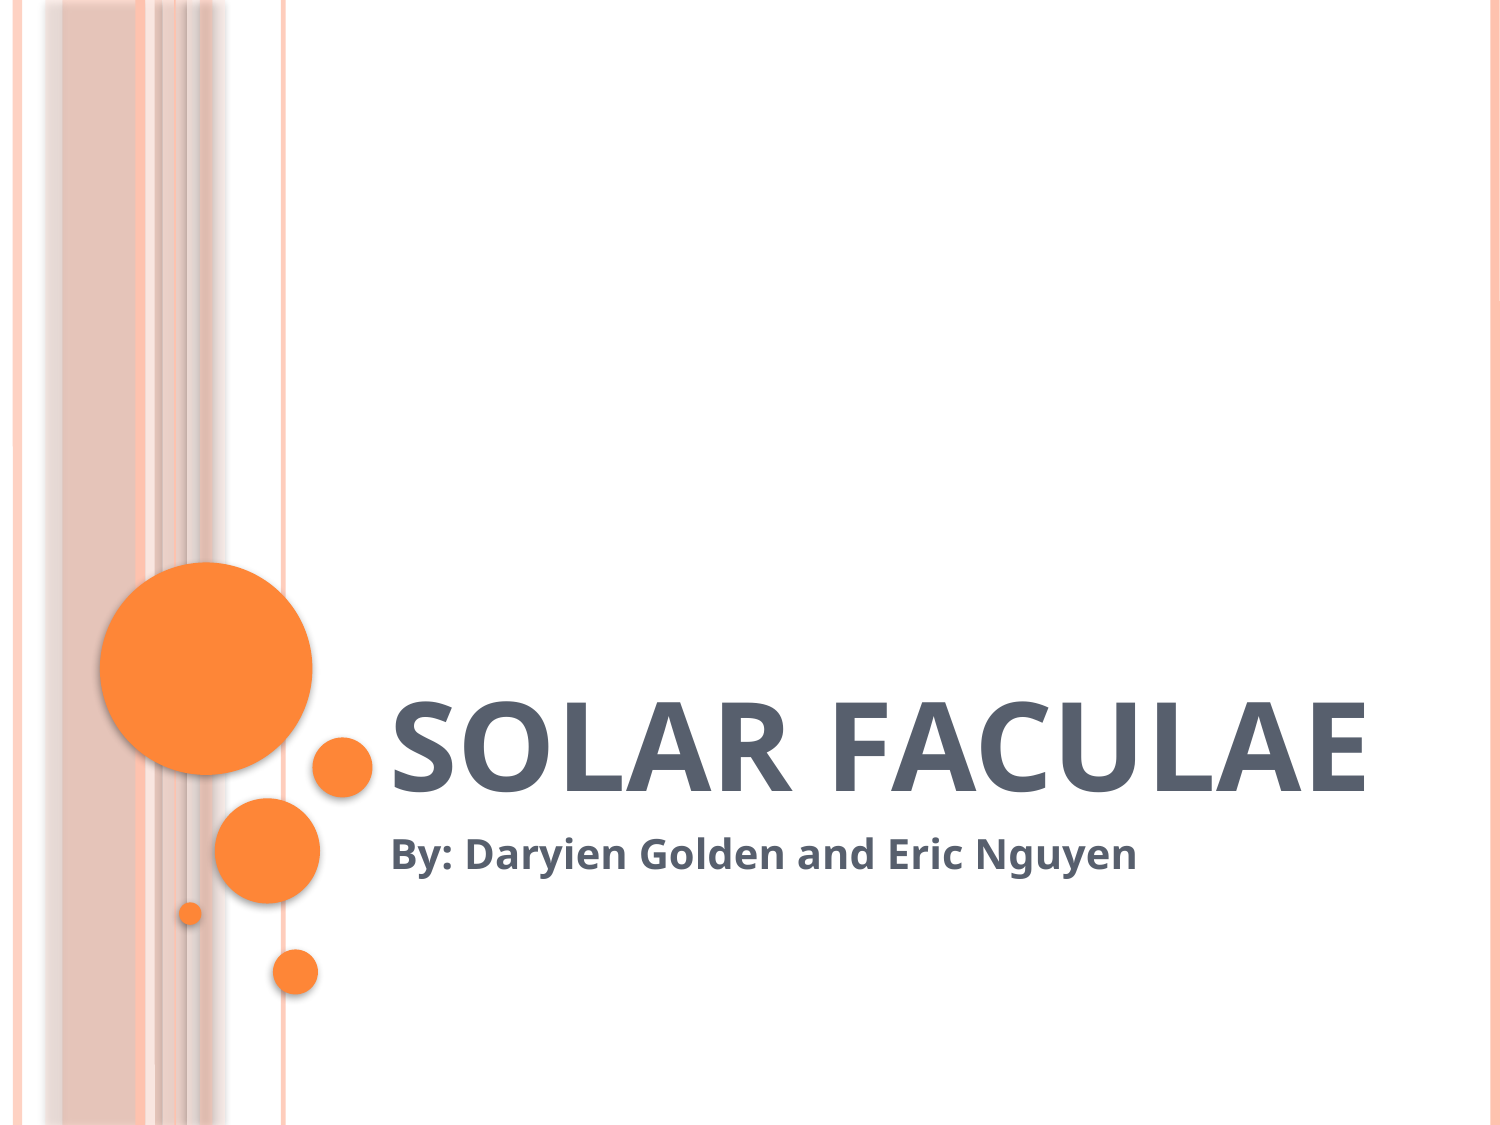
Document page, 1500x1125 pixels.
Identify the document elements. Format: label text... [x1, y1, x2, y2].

title Solar faculae [375, 512, 1388, 820]
subtitle By: Daryien Golden and Eric Nguyen [375, 820, 1388, 1046]
